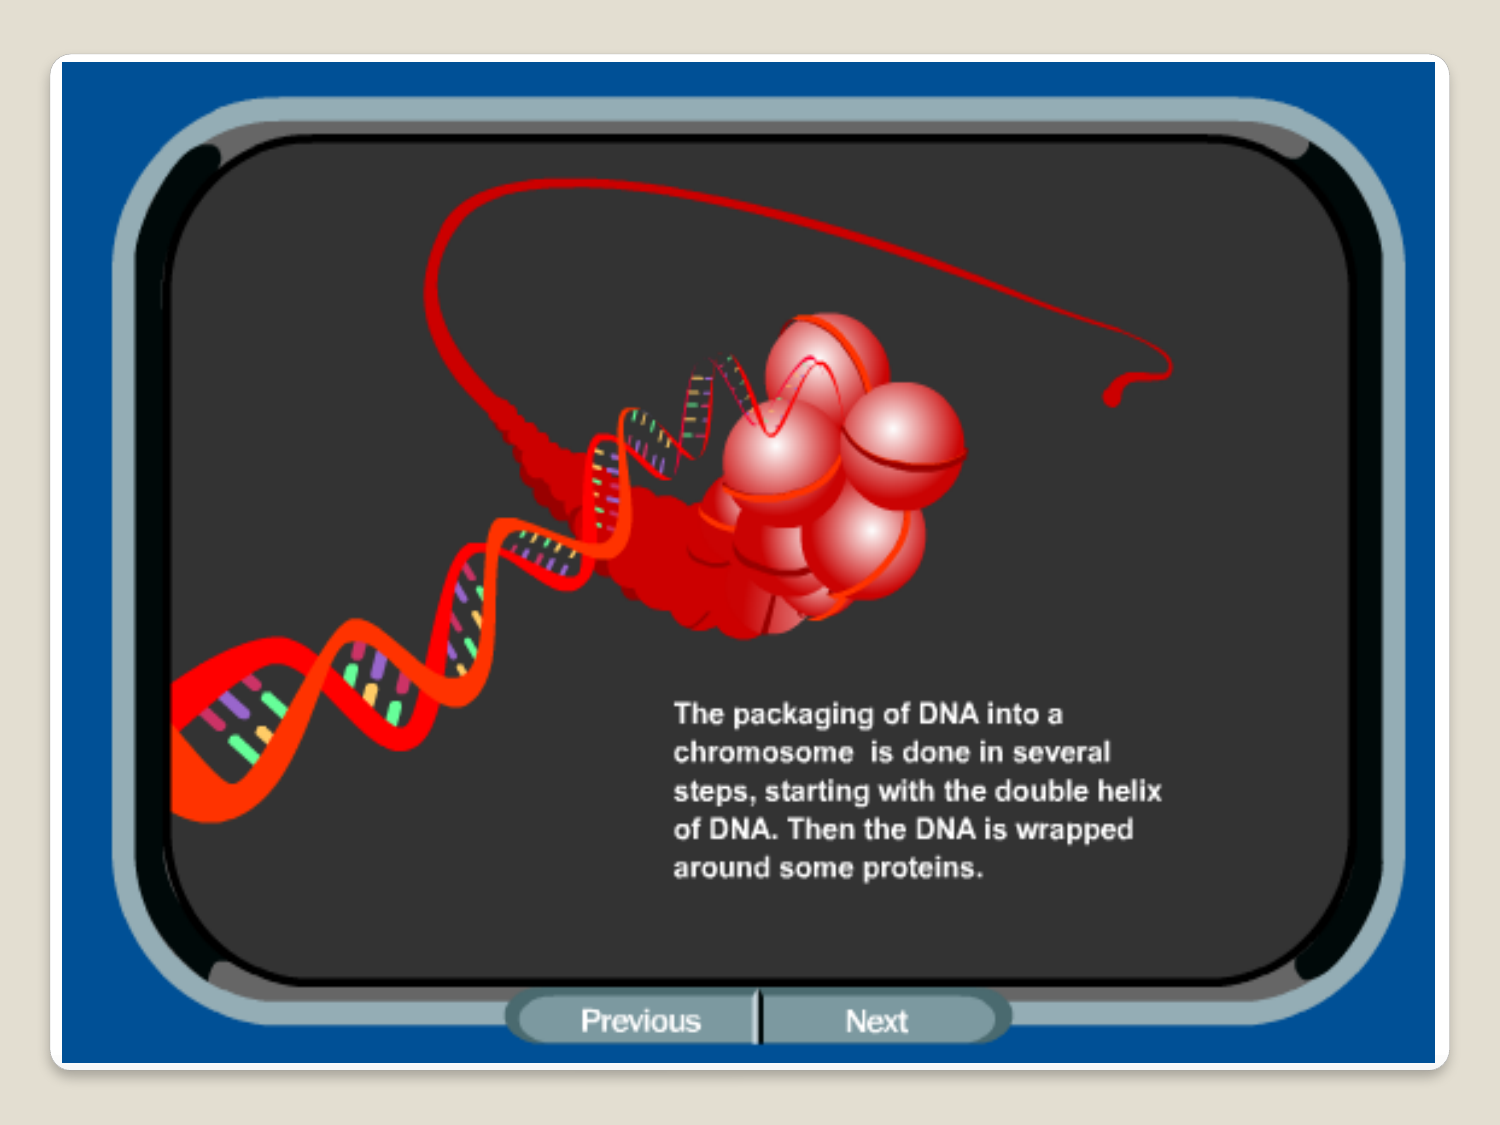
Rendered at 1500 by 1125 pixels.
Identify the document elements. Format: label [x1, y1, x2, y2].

picture [62, 62, 1436, 1063]
